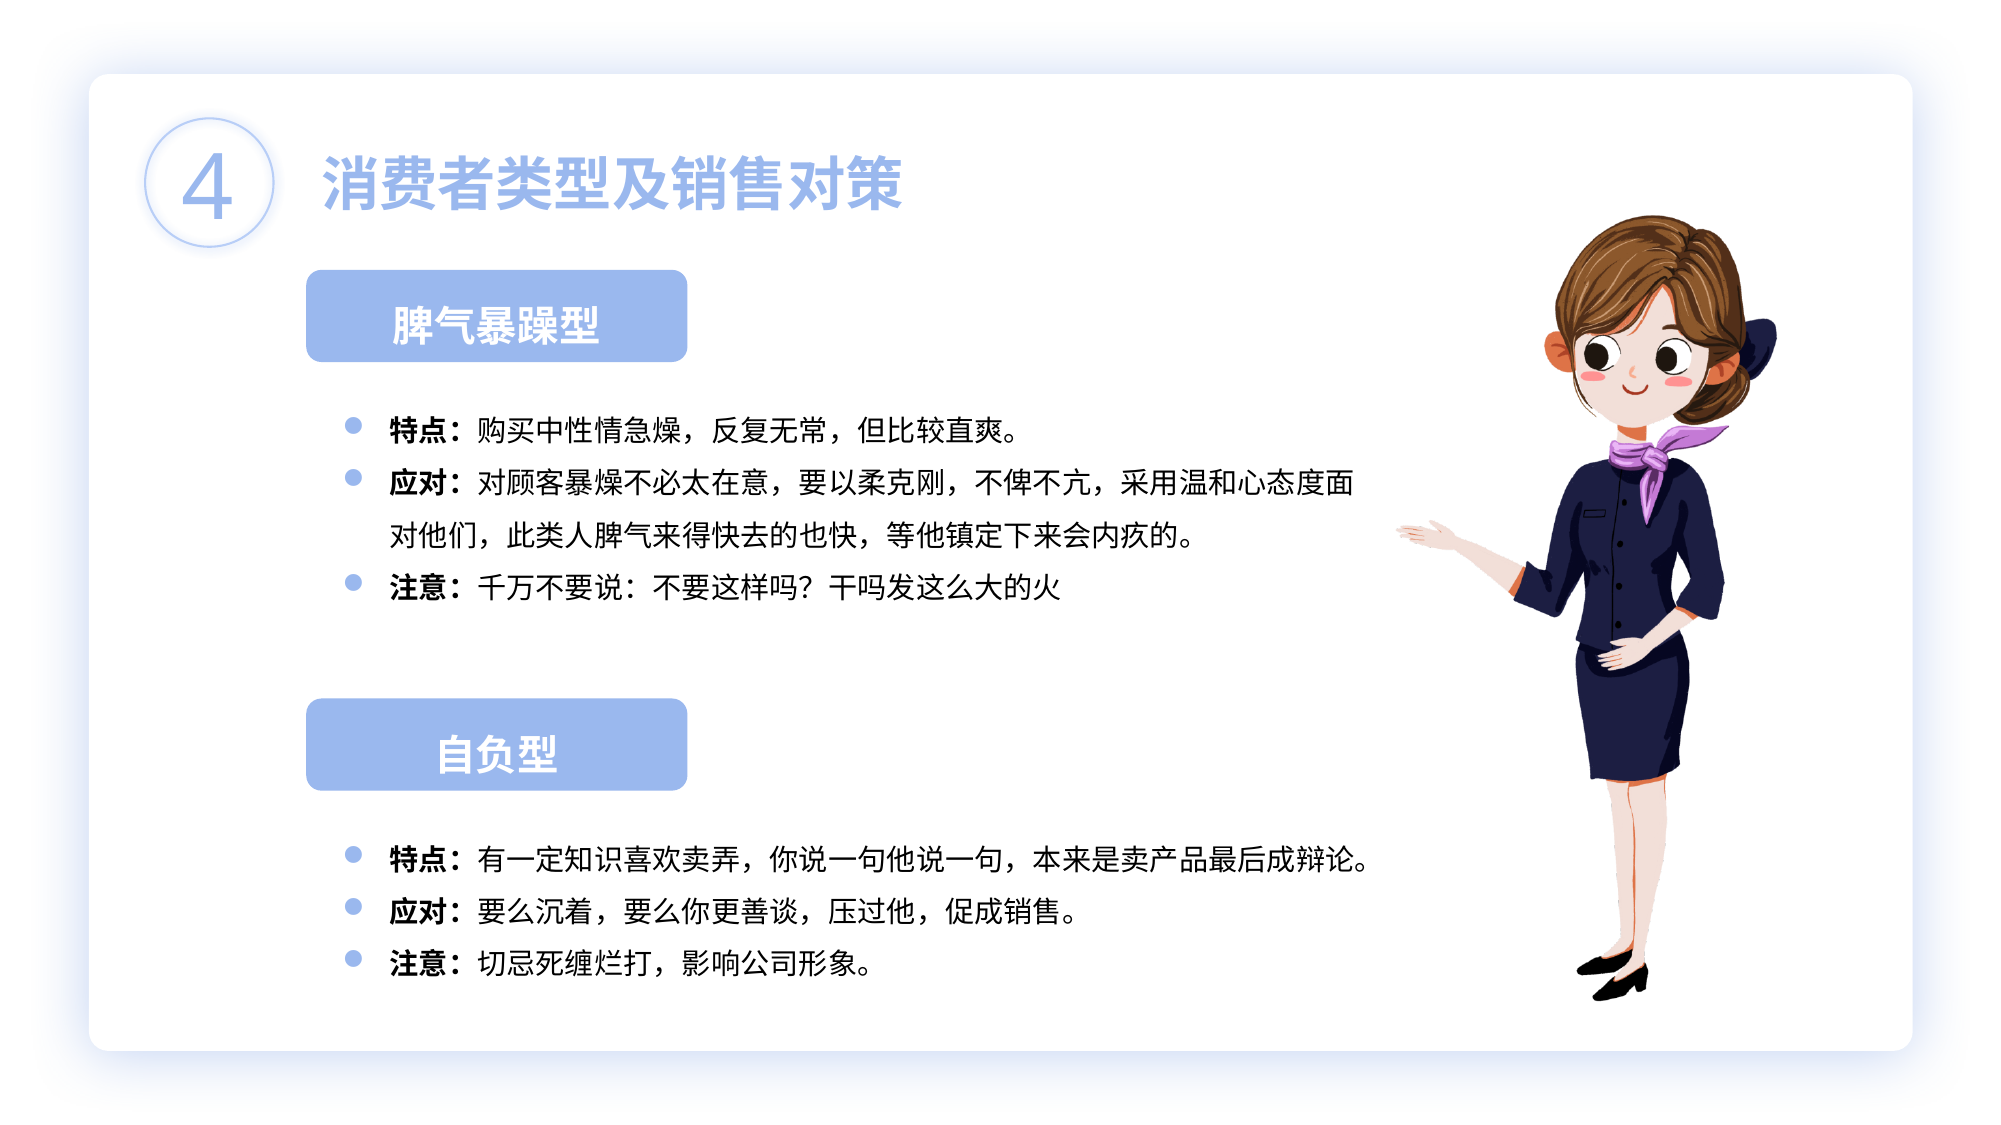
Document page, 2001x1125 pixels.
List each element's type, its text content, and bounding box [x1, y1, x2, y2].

text_box 消费者类型及销售对策 [306, 139, 978, 225]
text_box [145, 118, 274, 247]
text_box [306, 267, 688, 363]
text_box 特点：购买中性情急燥，反复无常，但比较直爽。 应对：对顾客暴燥不必太在意，要以柔克刚，不俾不亢，采用温和心态度面对他们，此类人脾气来得快去的也快，等他镇定下来会内疚的。 注意：千万不要说：不要这样吗？干吗发这么大的火 [327, 387, 1381, 612]
text_box 特点：有一定知识喜欢卖弄，你说一句他说一句，本来是卖产品最后成辩论。 应对：要么沉着，要么你更善谈，压过他，促成销售。 注意：切忌死缠烂打，影响公司形象。 [327, 815, 1381, 988]
picture [1381, 204, 1786, 1013]
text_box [306, 696, 688, 791]
